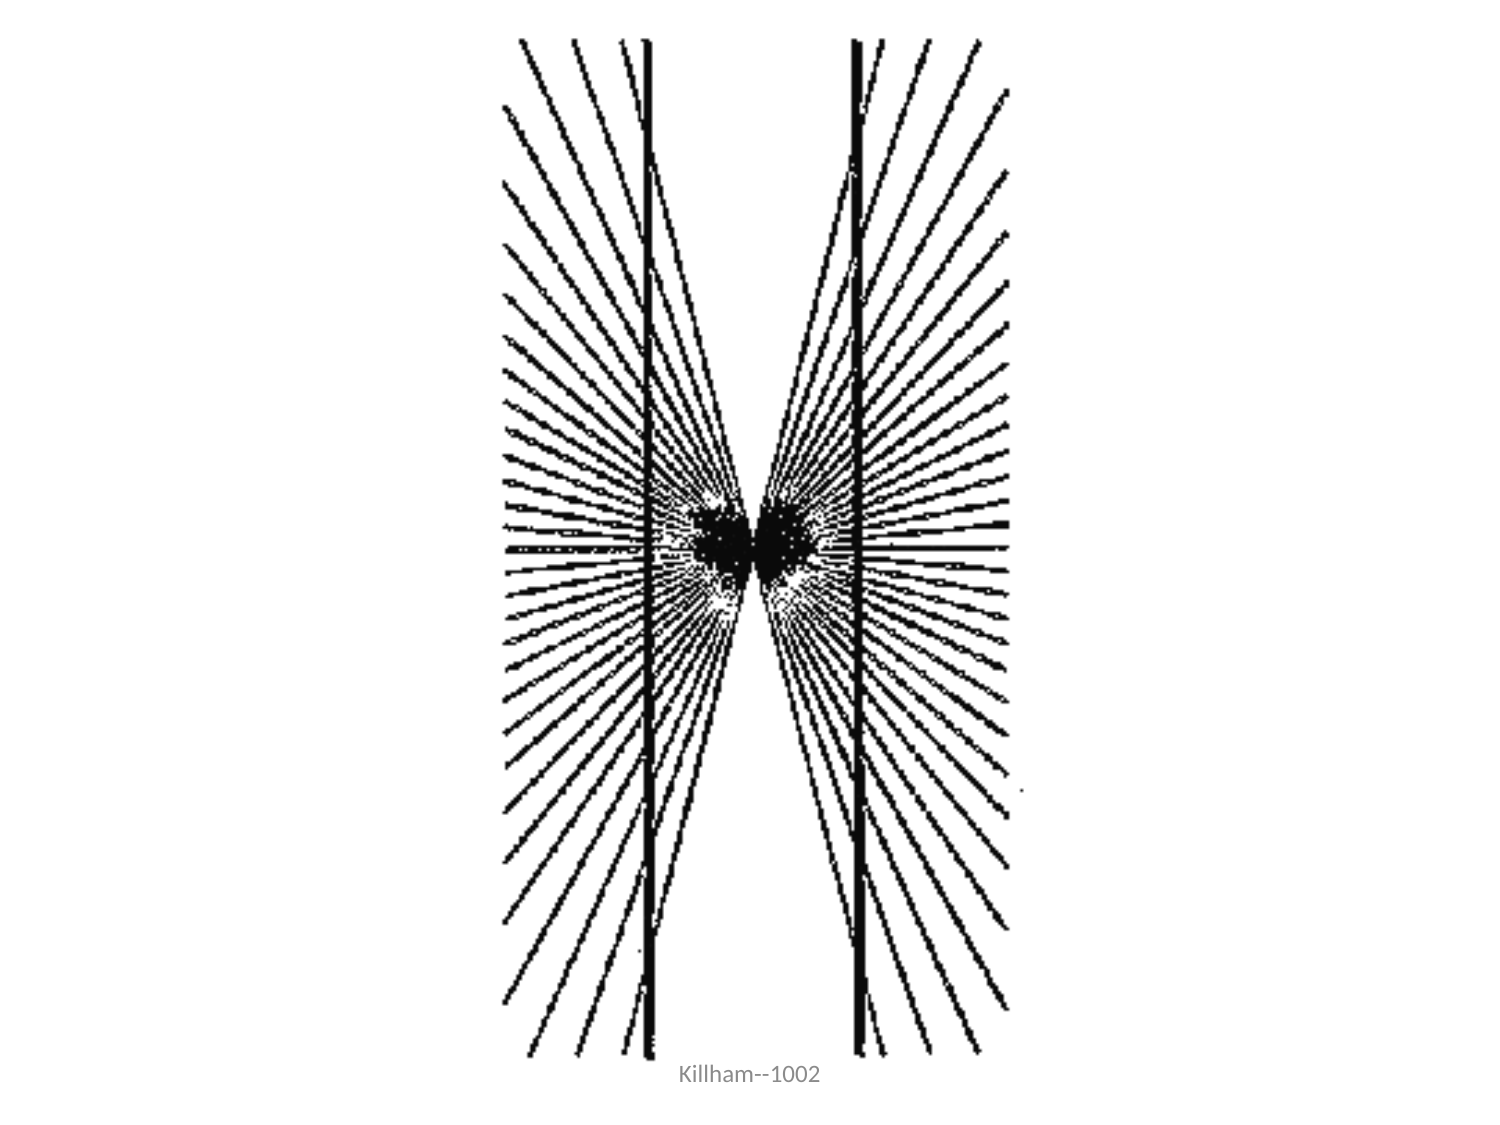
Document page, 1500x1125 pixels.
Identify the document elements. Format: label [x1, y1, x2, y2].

picture [447, 0, 1061, 1125]
